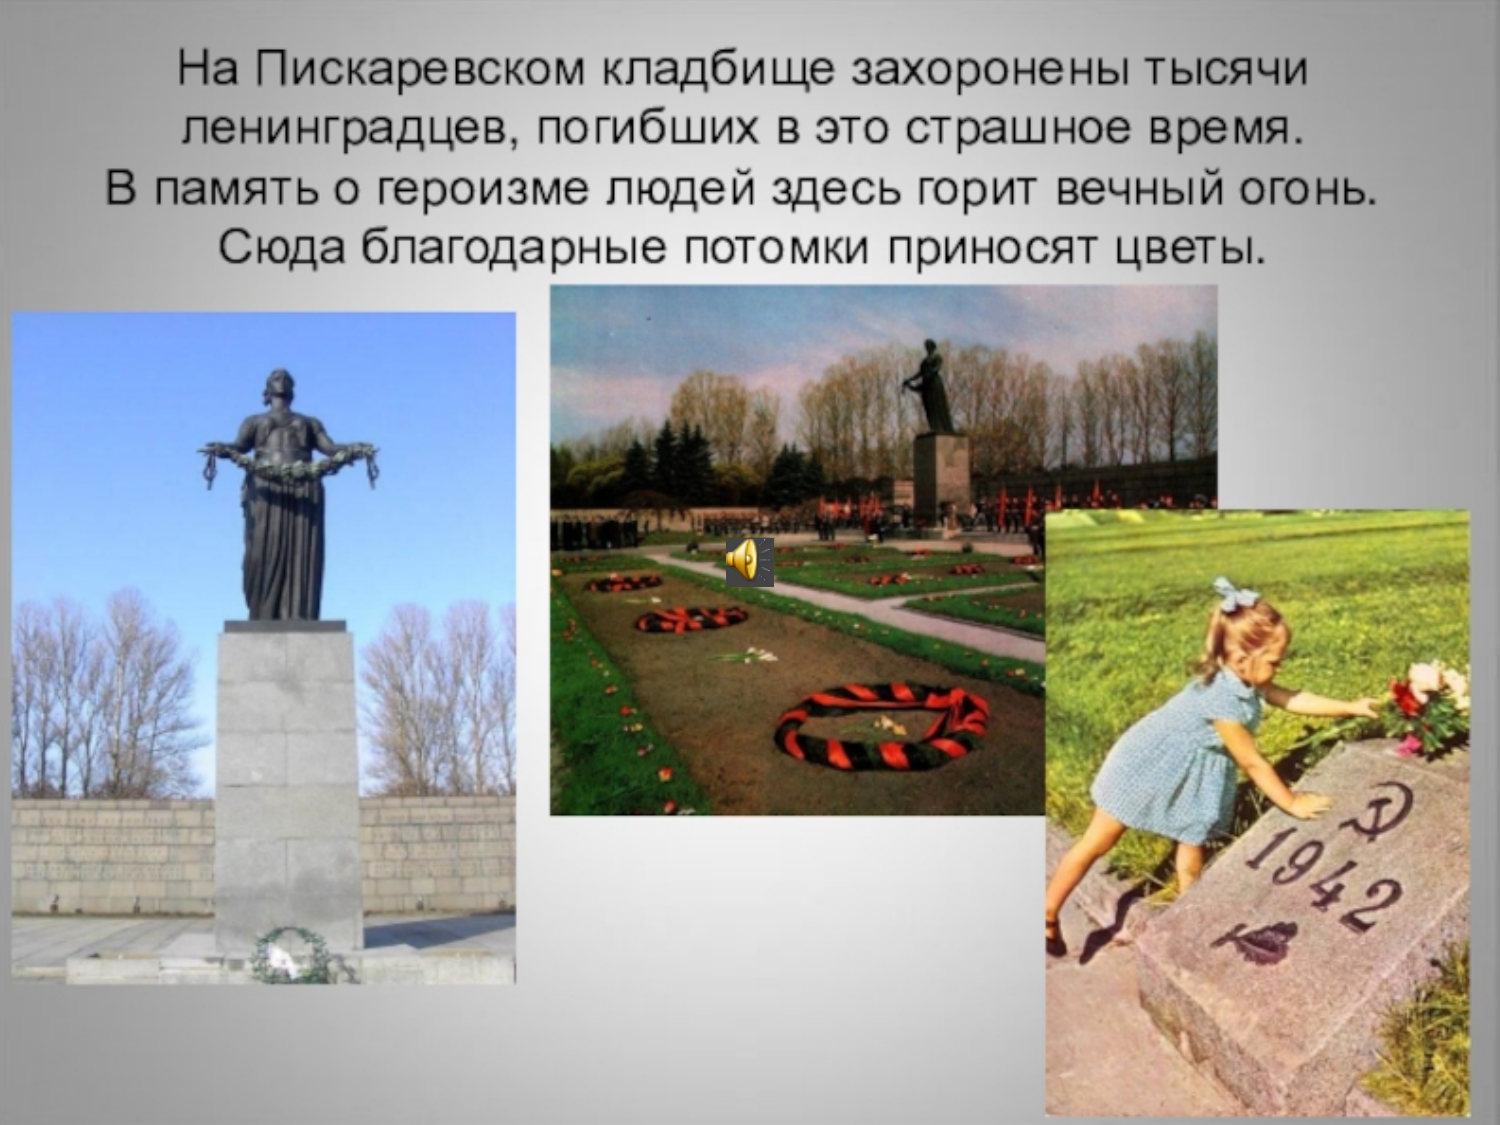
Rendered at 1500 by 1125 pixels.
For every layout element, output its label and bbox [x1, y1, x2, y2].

picture [724, 537, 776, 588]
list [0, 0, 1500, 1125]
